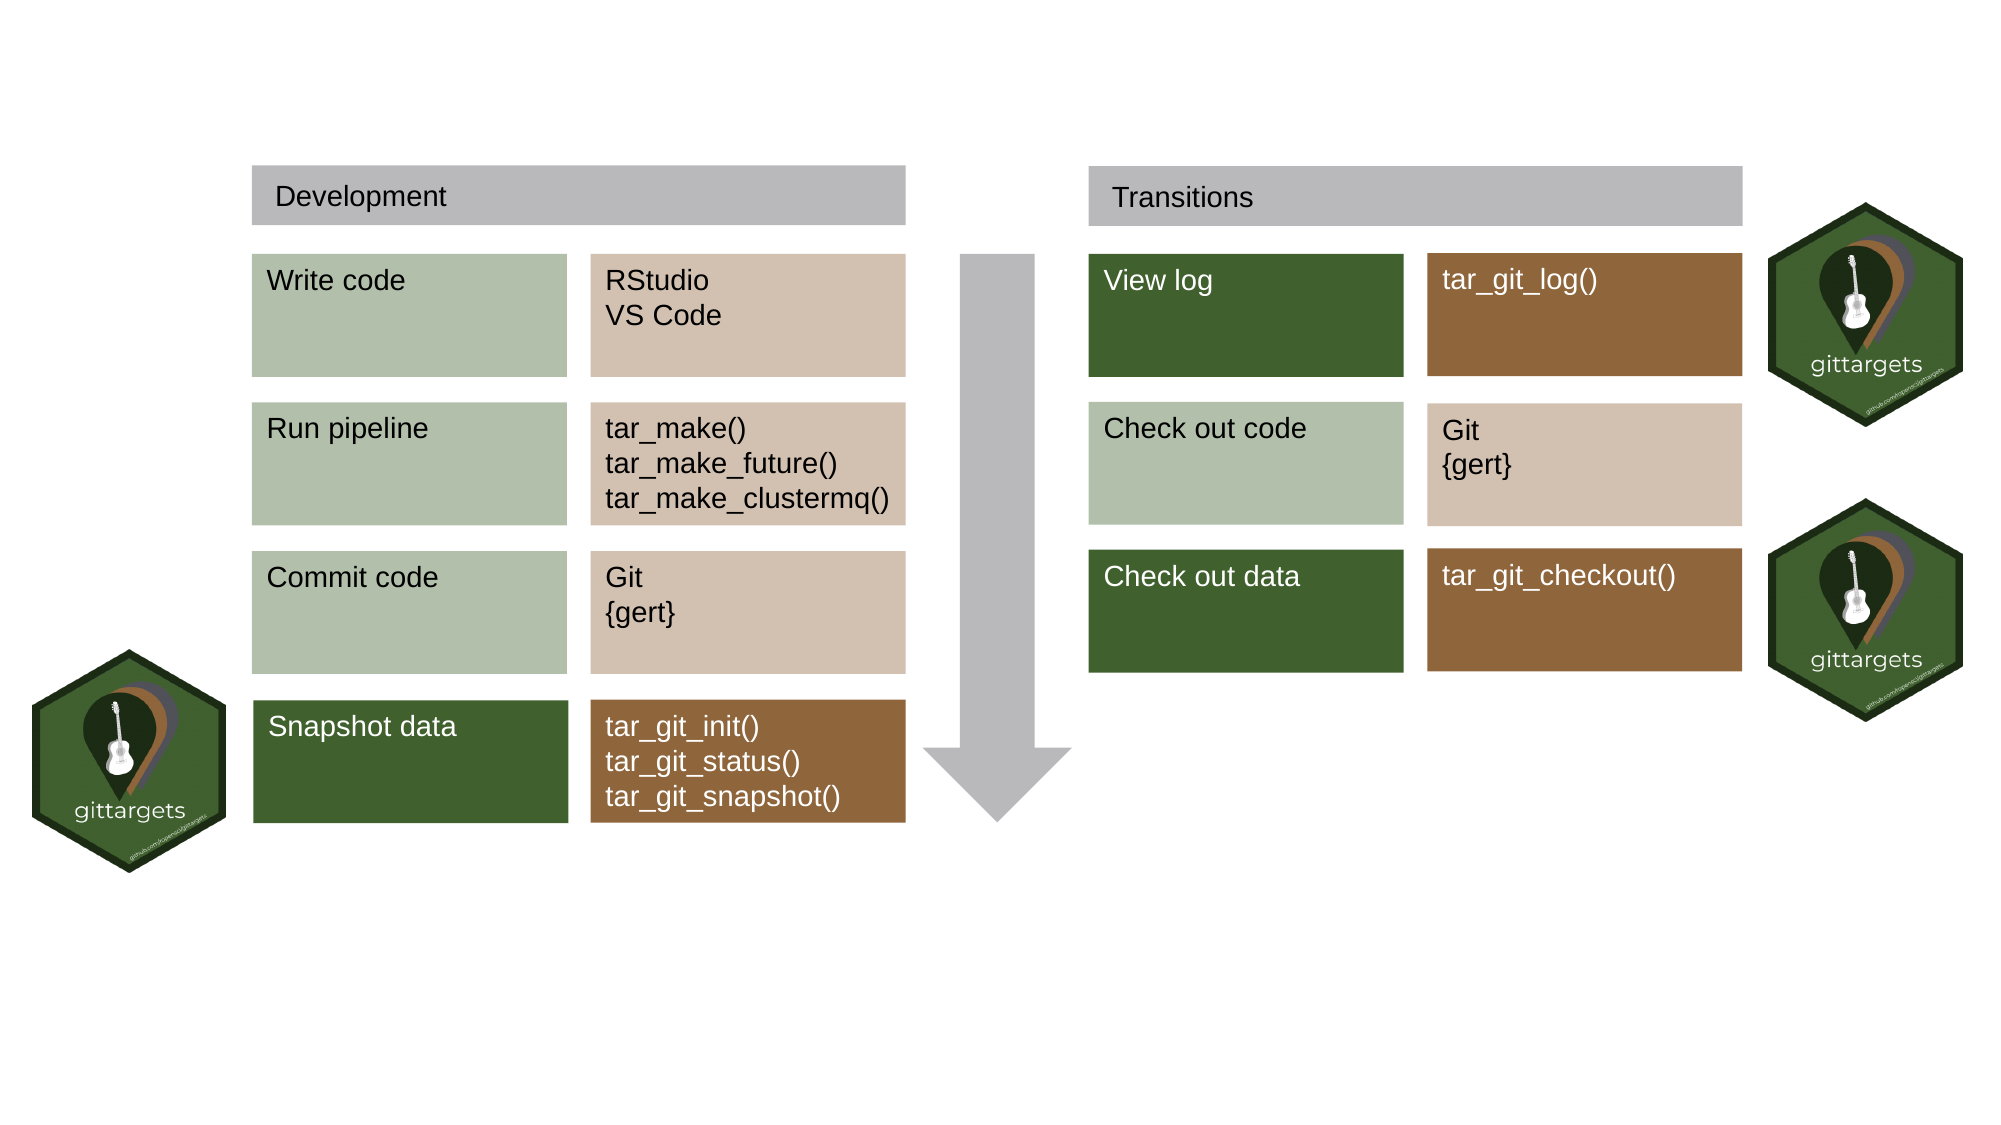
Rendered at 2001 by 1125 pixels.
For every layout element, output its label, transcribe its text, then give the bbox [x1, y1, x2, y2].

text_box tar_git_checkout() [1426, 547, 1743, 672]
text_box Write code [251, 253, 568, 378]
text_box tar_git_log() [1426, 252, 1743, 377]
text_box RStudio VS Code [590, 253, 907, 378]
text_box tar_make() tar_make_future() tar_make_clustermq() [590, 401, 907, 526]
text_box Snapshot data [252, 699, 569, 824]
text_box [920, 252, 1075, 824]
text_box Git {gert} [590, 550, 907, 675]
picture [31, 649, 226, 873]
picture [1768, 498, 1963, 722]
text_box Check out code [1088, 401, 1405, 526]
text_box Development [251, 164, 907, 226]
text_box Transitions [1088, 165, 1744, 227]
text_box View log [1088, 253, 1405, 378]
text_box Run pipeline [251, 401, 568, 526]
text_box Commit code [251, 550, 568, 675]
text_box tar_git_init() tar_git_status() tar_git_snapshot() [590, 699, 907, 824]
picture [1768, 202, 1963, 427]
text_box Git {gert} [1426, 402, 1743, 527]
text_box Check out data [1088, 549, 1405, 674]
